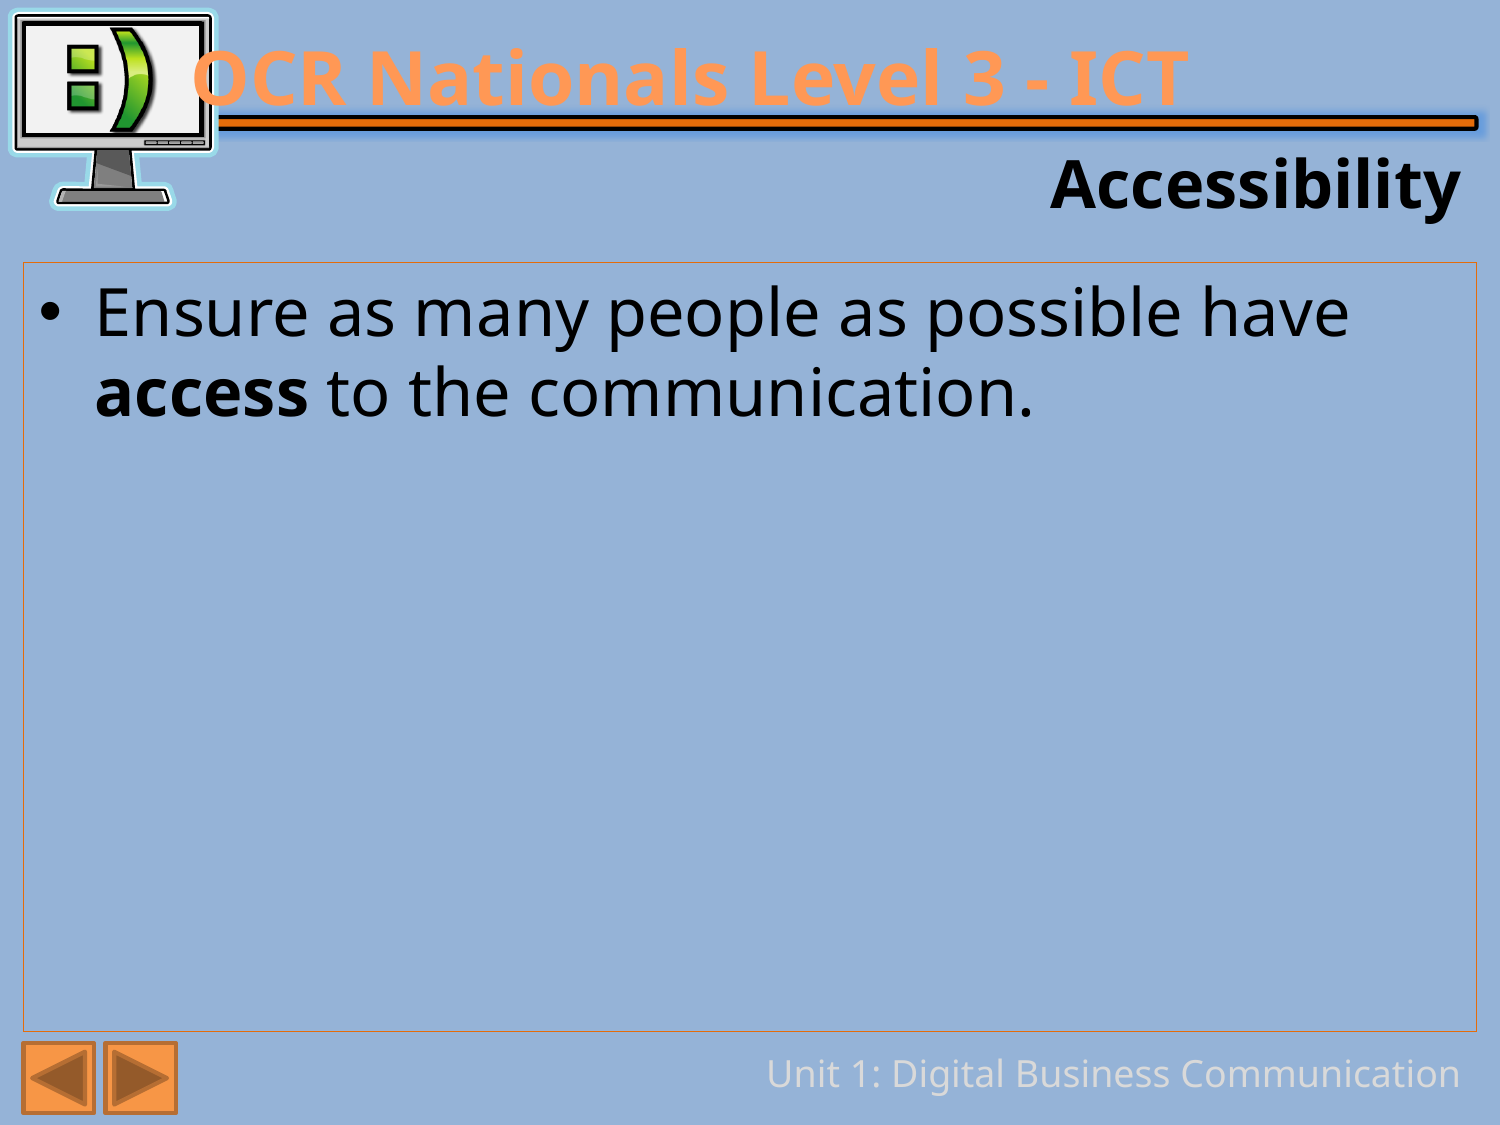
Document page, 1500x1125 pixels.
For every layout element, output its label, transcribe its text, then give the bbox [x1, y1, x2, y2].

picture [48, 21, 172, 139]
list Ensure as many people as possible have access to the communication. [23, 262, 1477, 1032]
title Accessibility [187, 117, 1477, 247]
